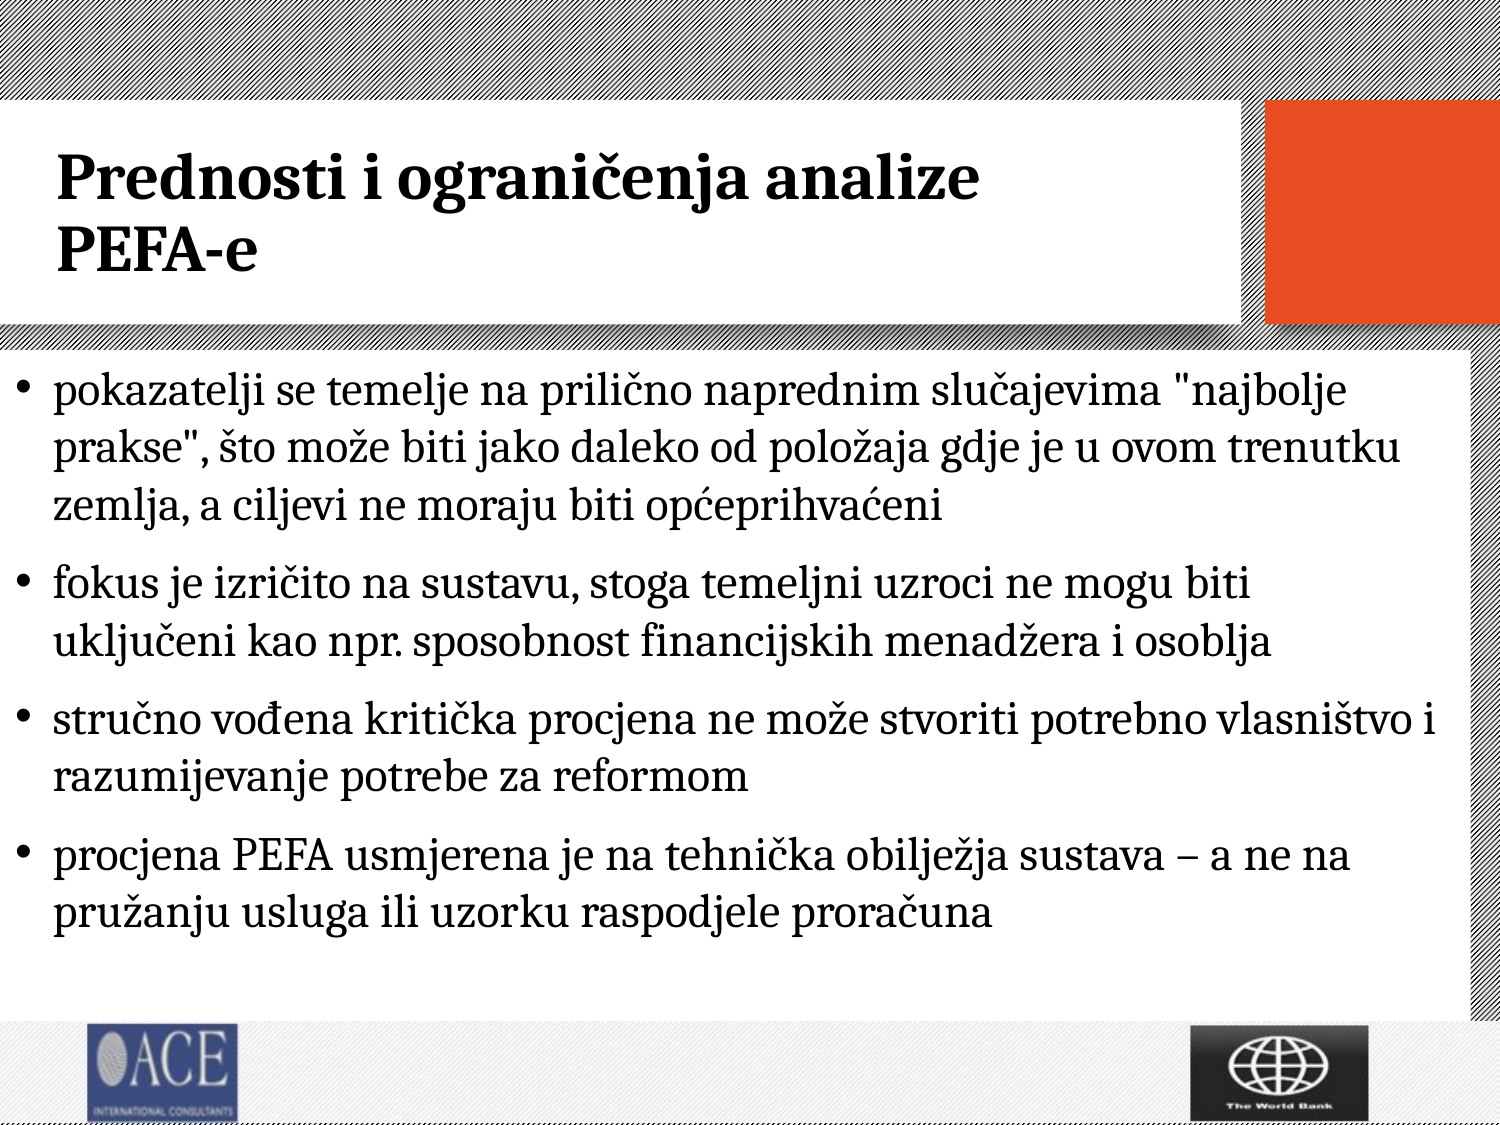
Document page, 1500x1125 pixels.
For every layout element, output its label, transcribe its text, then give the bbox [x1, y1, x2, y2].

picture [0, 0, 1500, 1125]
list pokazatelji se temelje na prilično naprednim slučajevima "najbolje prakse", što može biti jako daleko od položaja gdje je u ovom trenutku zemlja, a ciljevi ne moraju biti općeprihvaćeni fokus je izričito na sustavu, stoga temeljni uzroci ne mogu biti uključeni kao npr. sposobnost financijskih menadžera i osoblja stručno vođena kritička procjena ne može stvoriti potrebno vlasništvo i razumijevanje potrebe za reformom procjena PEFA usmjerena je na tehnička obilježja sustava – a ne na pružanju usluga ili uzorku raspodjele proračuna [0, 349, 1471, 1021]
title Prednosti i ograničenja analize PEFA-e [40, 125, 1173, 304]
